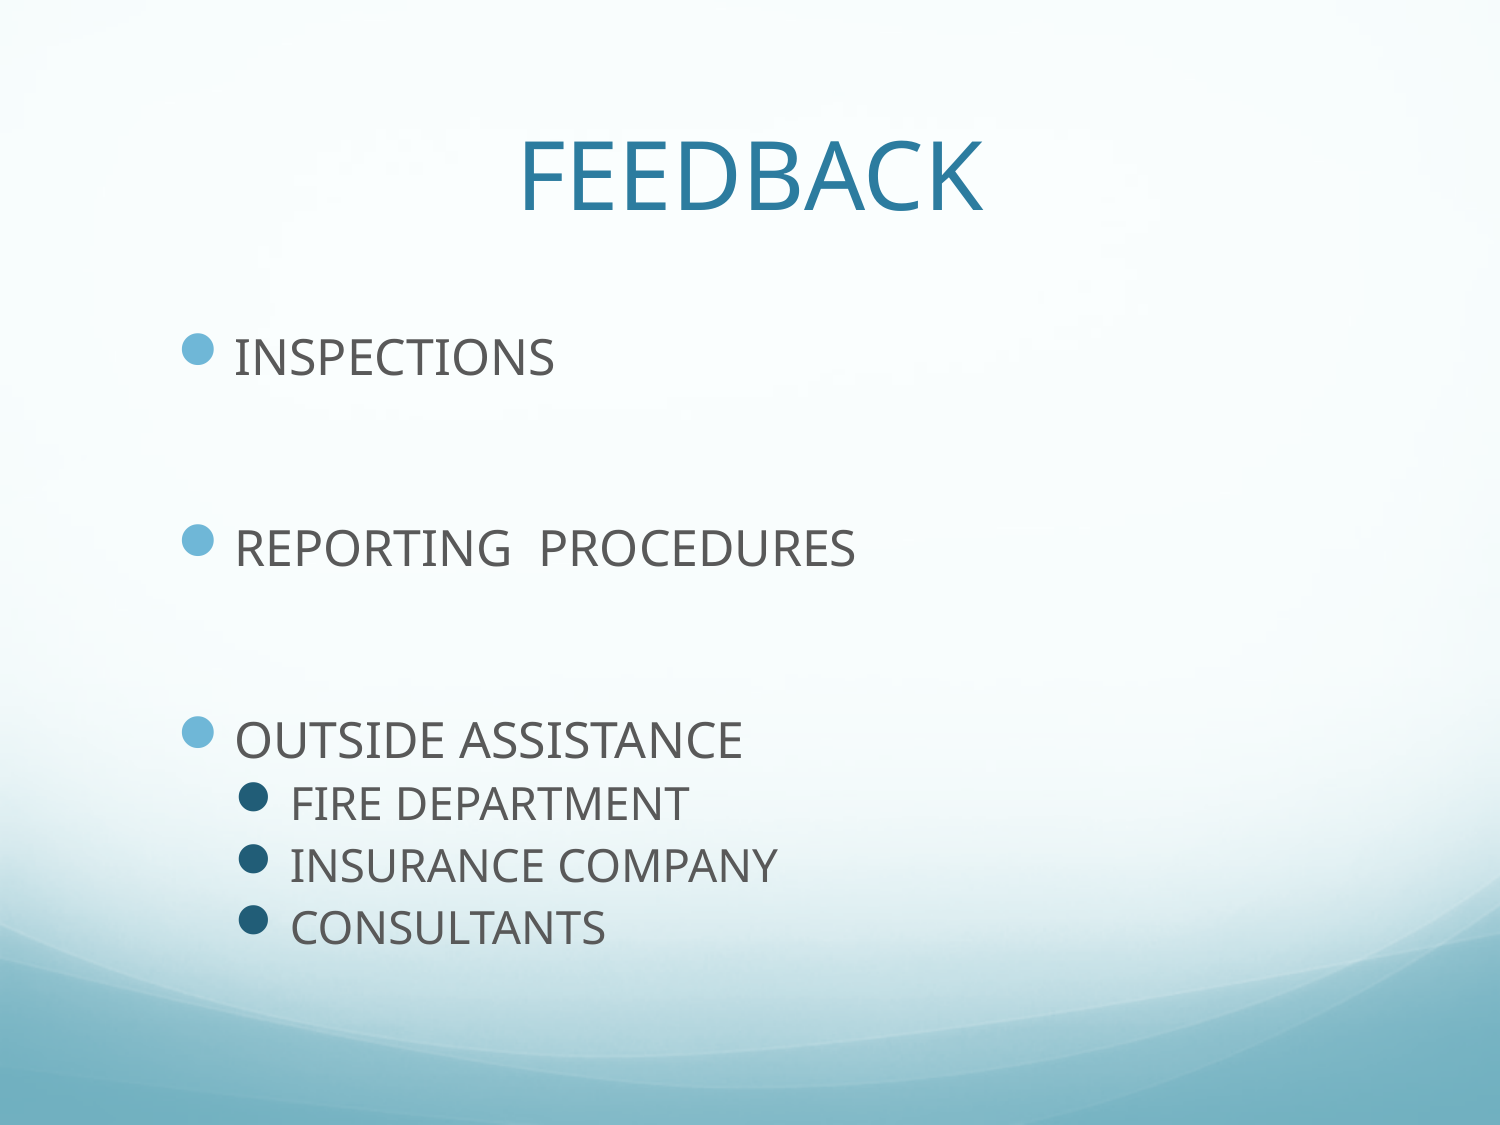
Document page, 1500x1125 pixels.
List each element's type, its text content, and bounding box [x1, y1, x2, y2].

title FEEDBACK [90, 17, 1410, 237]
list INSPECTIONS REPORTING PROCEDURES OUTSIDE ASSISTANCE FIRE DEPARTMENT INSURANCE COMPANY CONSULTANTS [162, 324, 1447, 1038]
